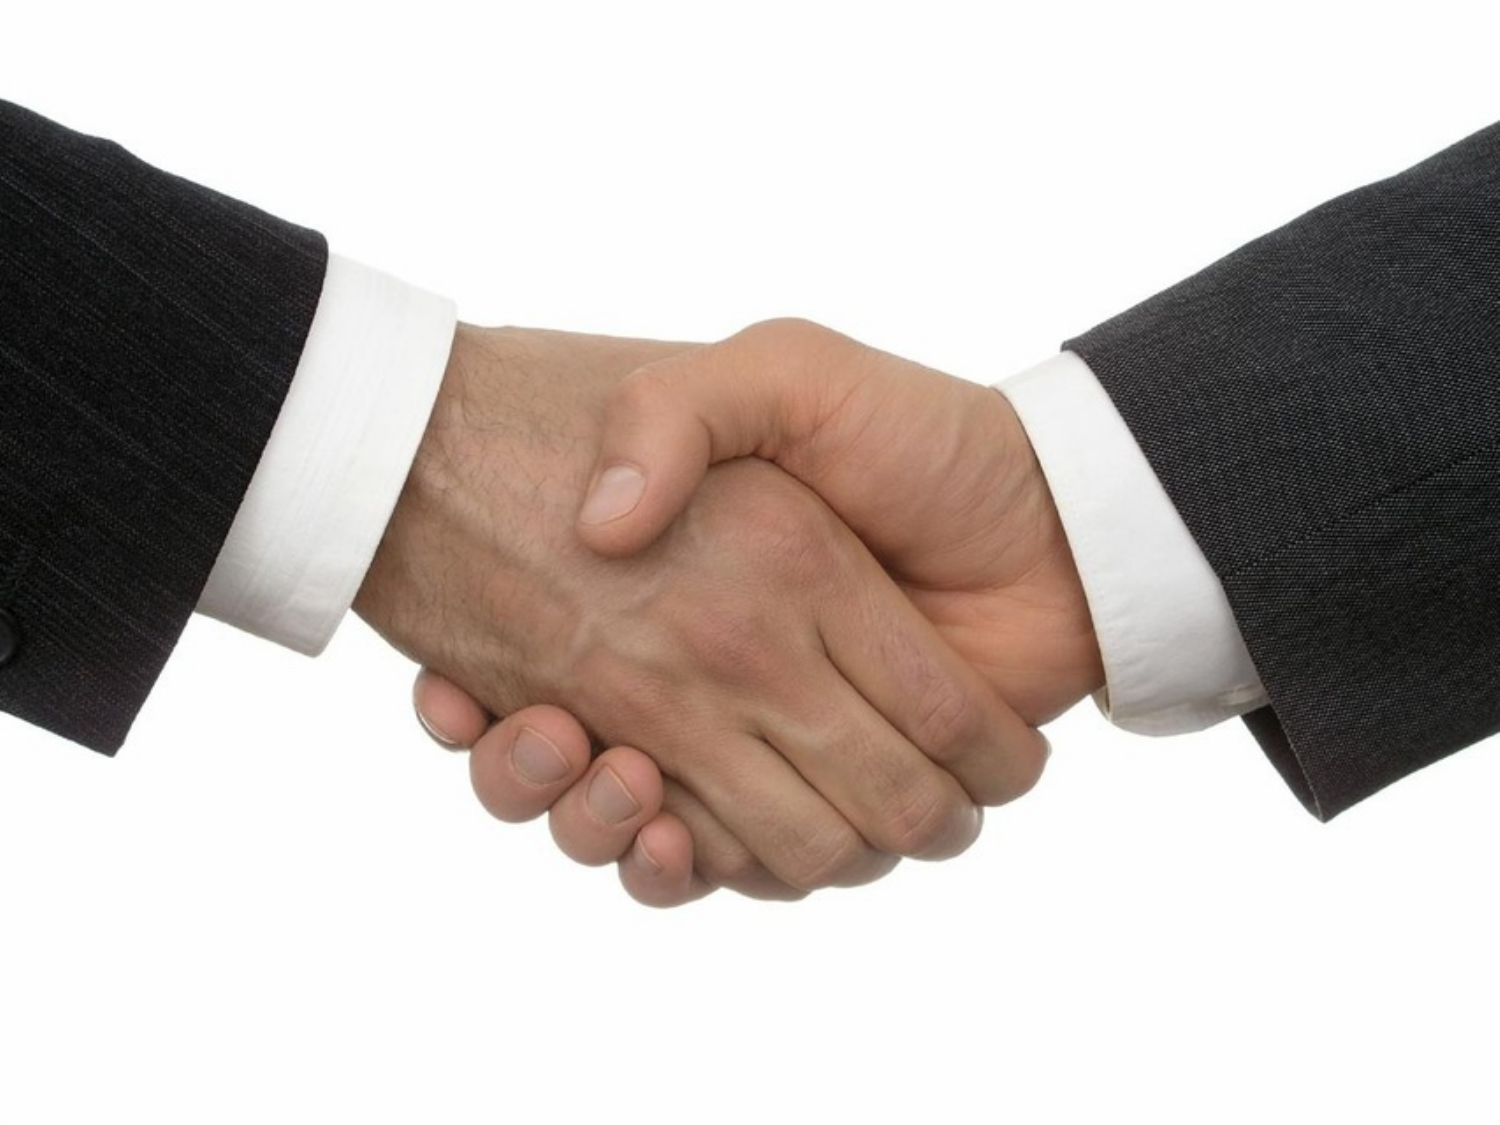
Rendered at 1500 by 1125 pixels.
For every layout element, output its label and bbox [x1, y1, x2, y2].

list [0, 0, 1500, 1125]
